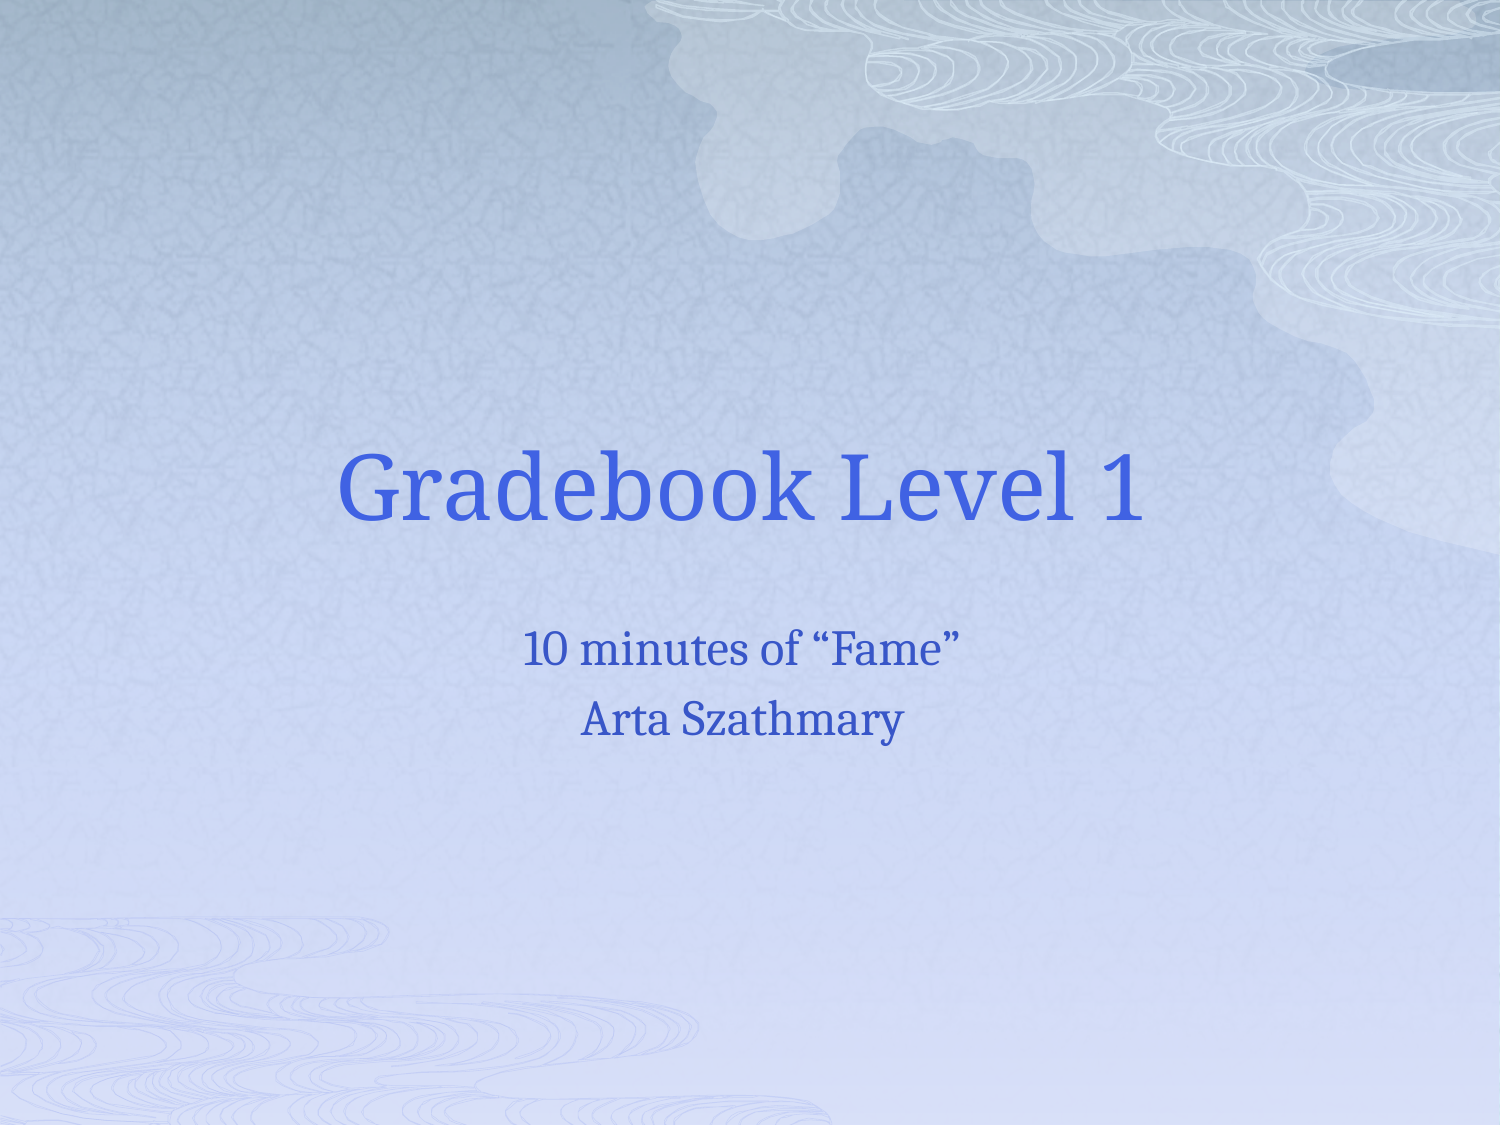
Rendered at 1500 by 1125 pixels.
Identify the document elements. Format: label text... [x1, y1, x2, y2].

subtitle 10 minutes of “Fame” Arta Szathmary [105, 606, 1381, 755]
title Gradebook Level 1 [105, 363, 1381, 605]
